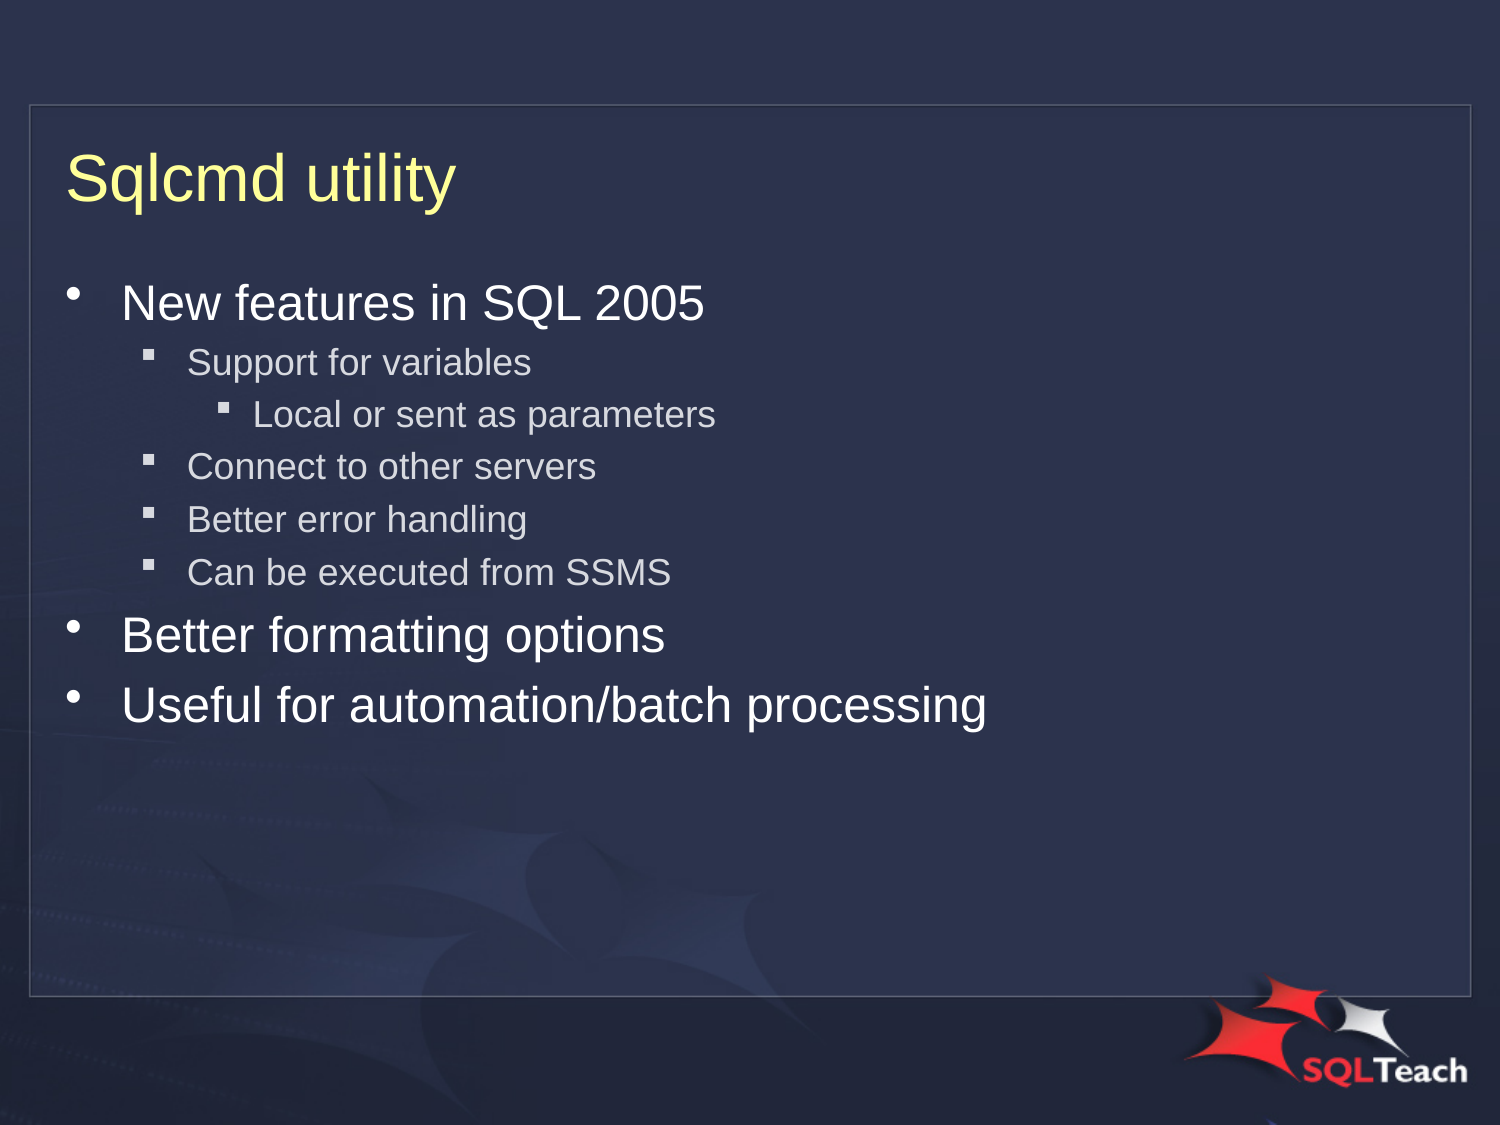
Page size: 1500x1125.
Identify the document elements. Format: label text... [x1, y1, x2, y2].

title Sqlcmd utility [49, 137, 1326, 213]
list New features in SQL 2005 Support for variables Local or sent as parameters Connect to other servers Better error handling Can be executed from SSMS Better formatting options Useful for automation/batch processing [49, 262, 1463, 988]
picture [0, 0, 1500, 1125]
